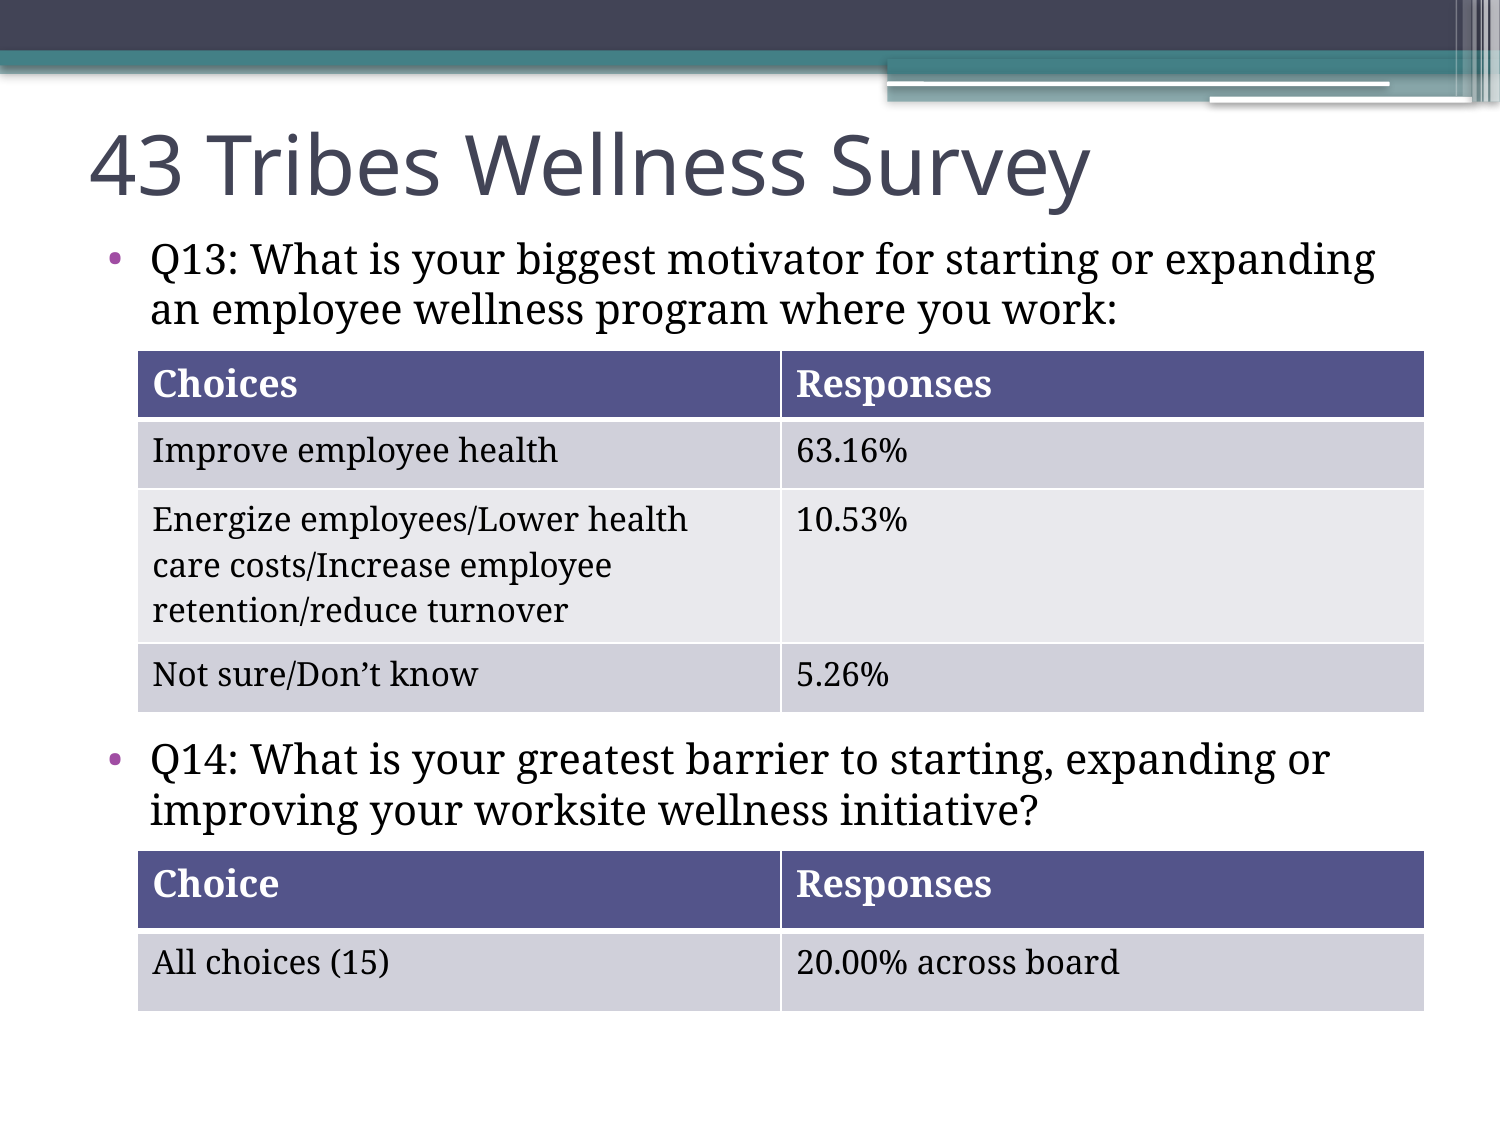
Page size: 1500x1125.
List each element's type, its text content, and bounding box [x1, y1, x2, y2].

table_cell 20.00% across board [782, 934, 1424, 1011]
table_header Choice [138, 851, 780, 928]
table_cell 5.26% [782, 644, 1424, 712]
title 43 Tribes Wellness Survey [75, 75, 1425, 224]
table_cell Energize employees/Lower health care costs/Increase employee retention/reduce turnover [138, 490, 780, 642]
list Q13: What is your biggest motivator for starting or expanding an employee wellness program where you work: Q14: What is your greatest barrier to starting, expanding or improving your worksite wellness initiative? [75, 224, 1425, 935]
table_header Responses [782, 851, 1424, 928]
table_header Choices [138, 351, 780, 417]
table_cell 10.53% [782, 490, 1424, 642]
table_cell 63.16% [782, 422, 1424, 488]
table_cell Improve employee health [138, 422, 780, 488]
table_cell Not sure/Don’t know [138, 644, 780, 712]
table_cell All choices (15) [138, 934, 780, 1011]
table_header Responses [782, 351, 1424, 417]
